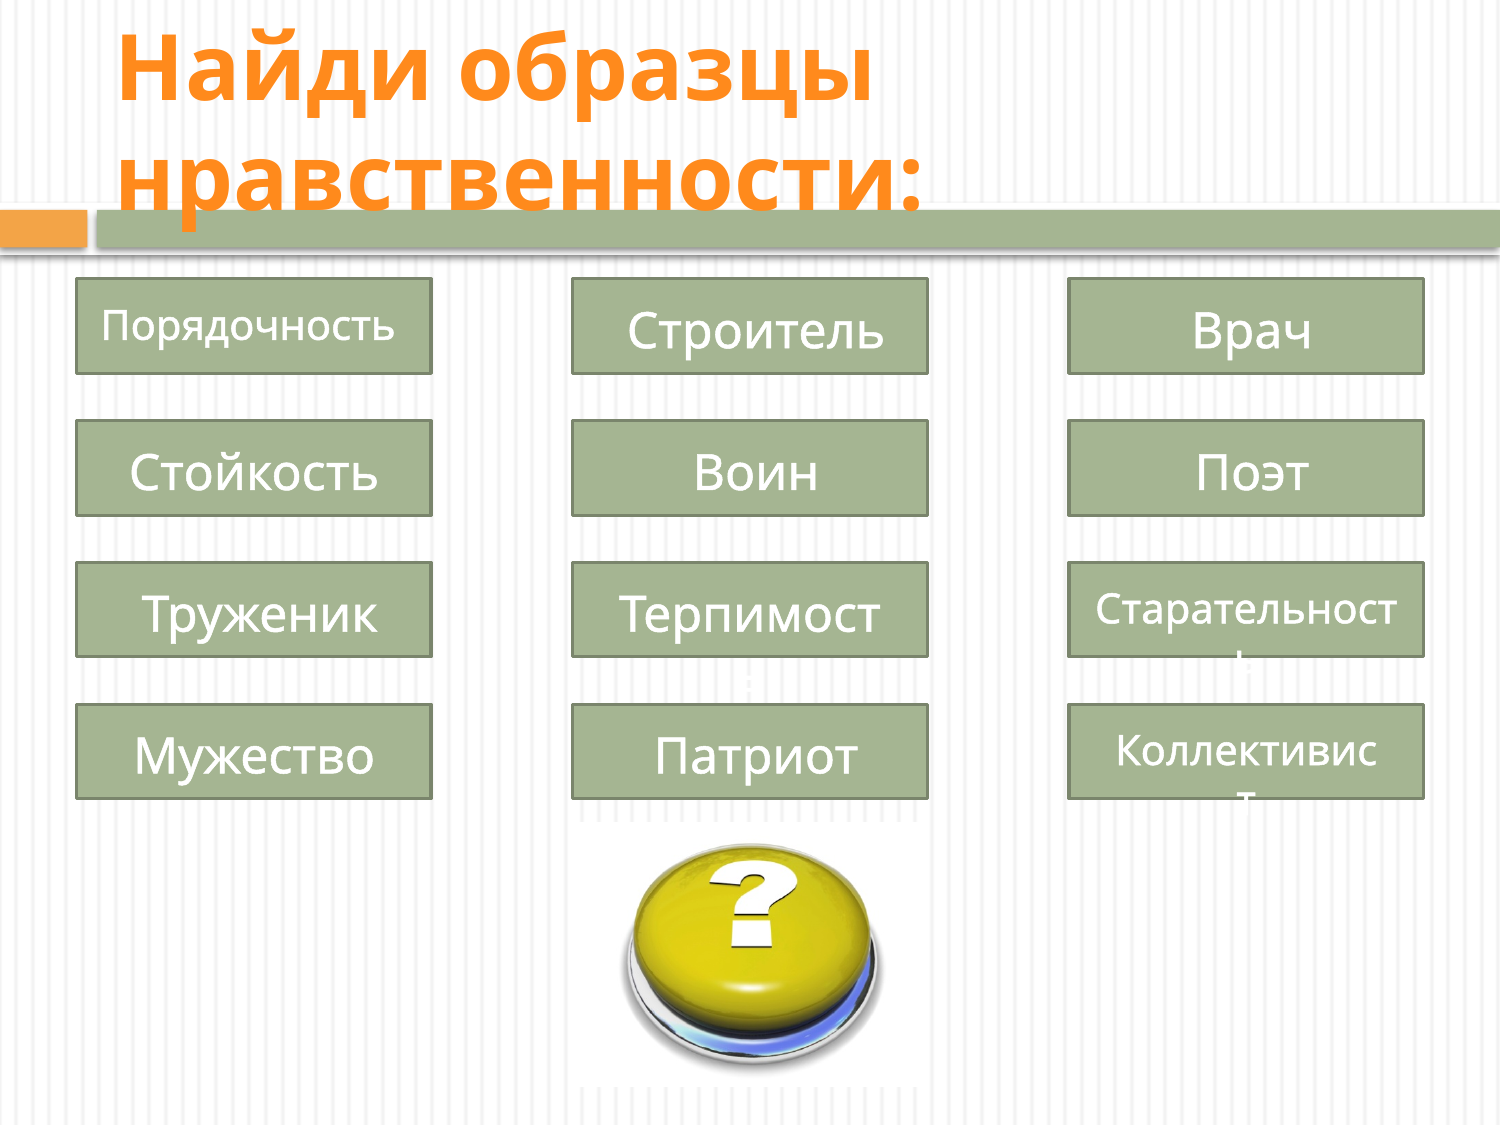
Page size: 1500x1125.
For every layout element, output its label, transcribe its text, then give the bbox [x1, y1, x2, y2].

title Найди образцы нравственности: [99, 37, 1438, 200]
text_box [571, 277, 929, 375]
text_box [571, 703, 929, 800]
text_box Стойкость [112, 432, 396, 508]
text_box Патриот [608, 715, 904, 791]
text_box Мужество [112, 715, 396, 791]
text_box [1067, 277, 1425, 375]
text_box [75, 277, 433, 375]
text_box [1067, 419, 1425, 517]
text_box Порядочность [76, 290, 420, 356]
text_box Врач [1092, 290, 1412, 366]
text_box [75, 419, 433, 517]
text_box Старательность [1068, 574, 1424, 689]
text_box Коллективист [1092, 715, 1400, 831]
text_box [75, 561, 433, 658]
text_box Воин [596, 432, 916, 508]
text_box [75, 703, 433, 800]
text_box [571, 419, 929, 517]
text_box Терпимость [596, 574, 904, 709]
text_box Труженик [112, 574, 408, 649]
text_box [1067, 703, 1425, 800]
text_box [1067, 561, 1425, 658]
text_box [571, 561, 929, 658]
text_box Строитель [596, 290, 916, 366]
text_box Поэт [1104, 432, 1400, 508]
picture [572, 822, 925, 1087]
